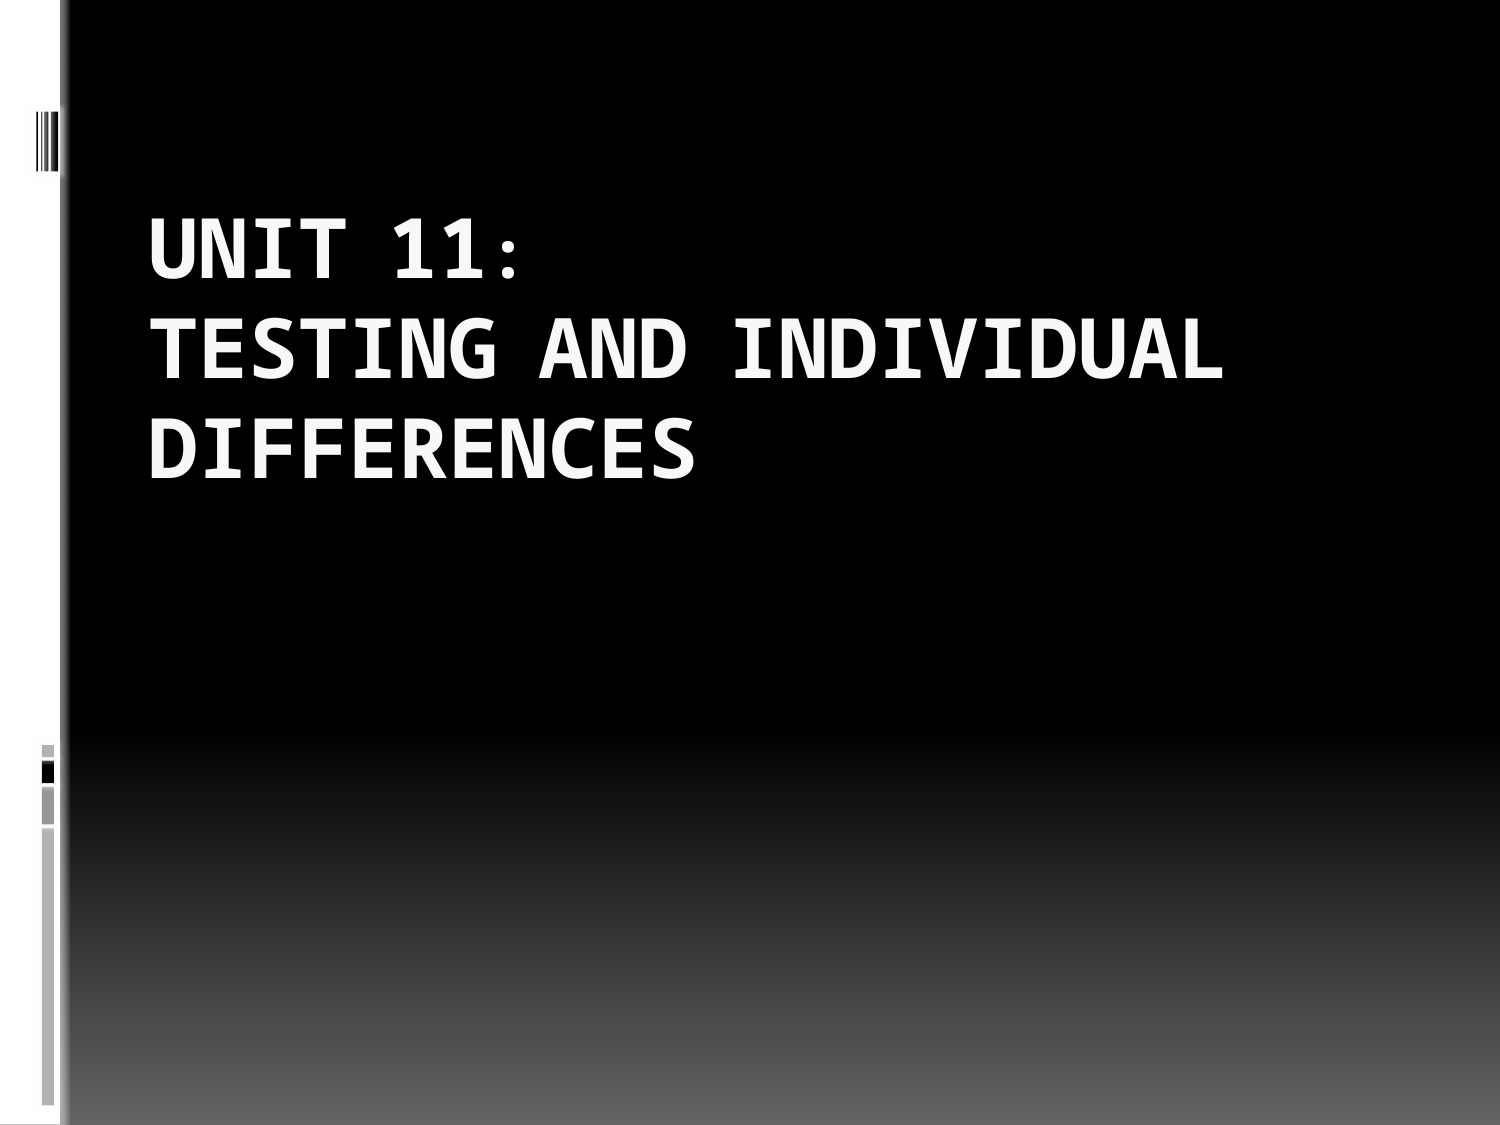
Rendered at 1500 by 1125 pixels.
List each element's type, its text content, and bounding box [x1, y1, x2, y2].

title Unit 11: Testing and Individual Differences [133, 187, 1395, 464]
